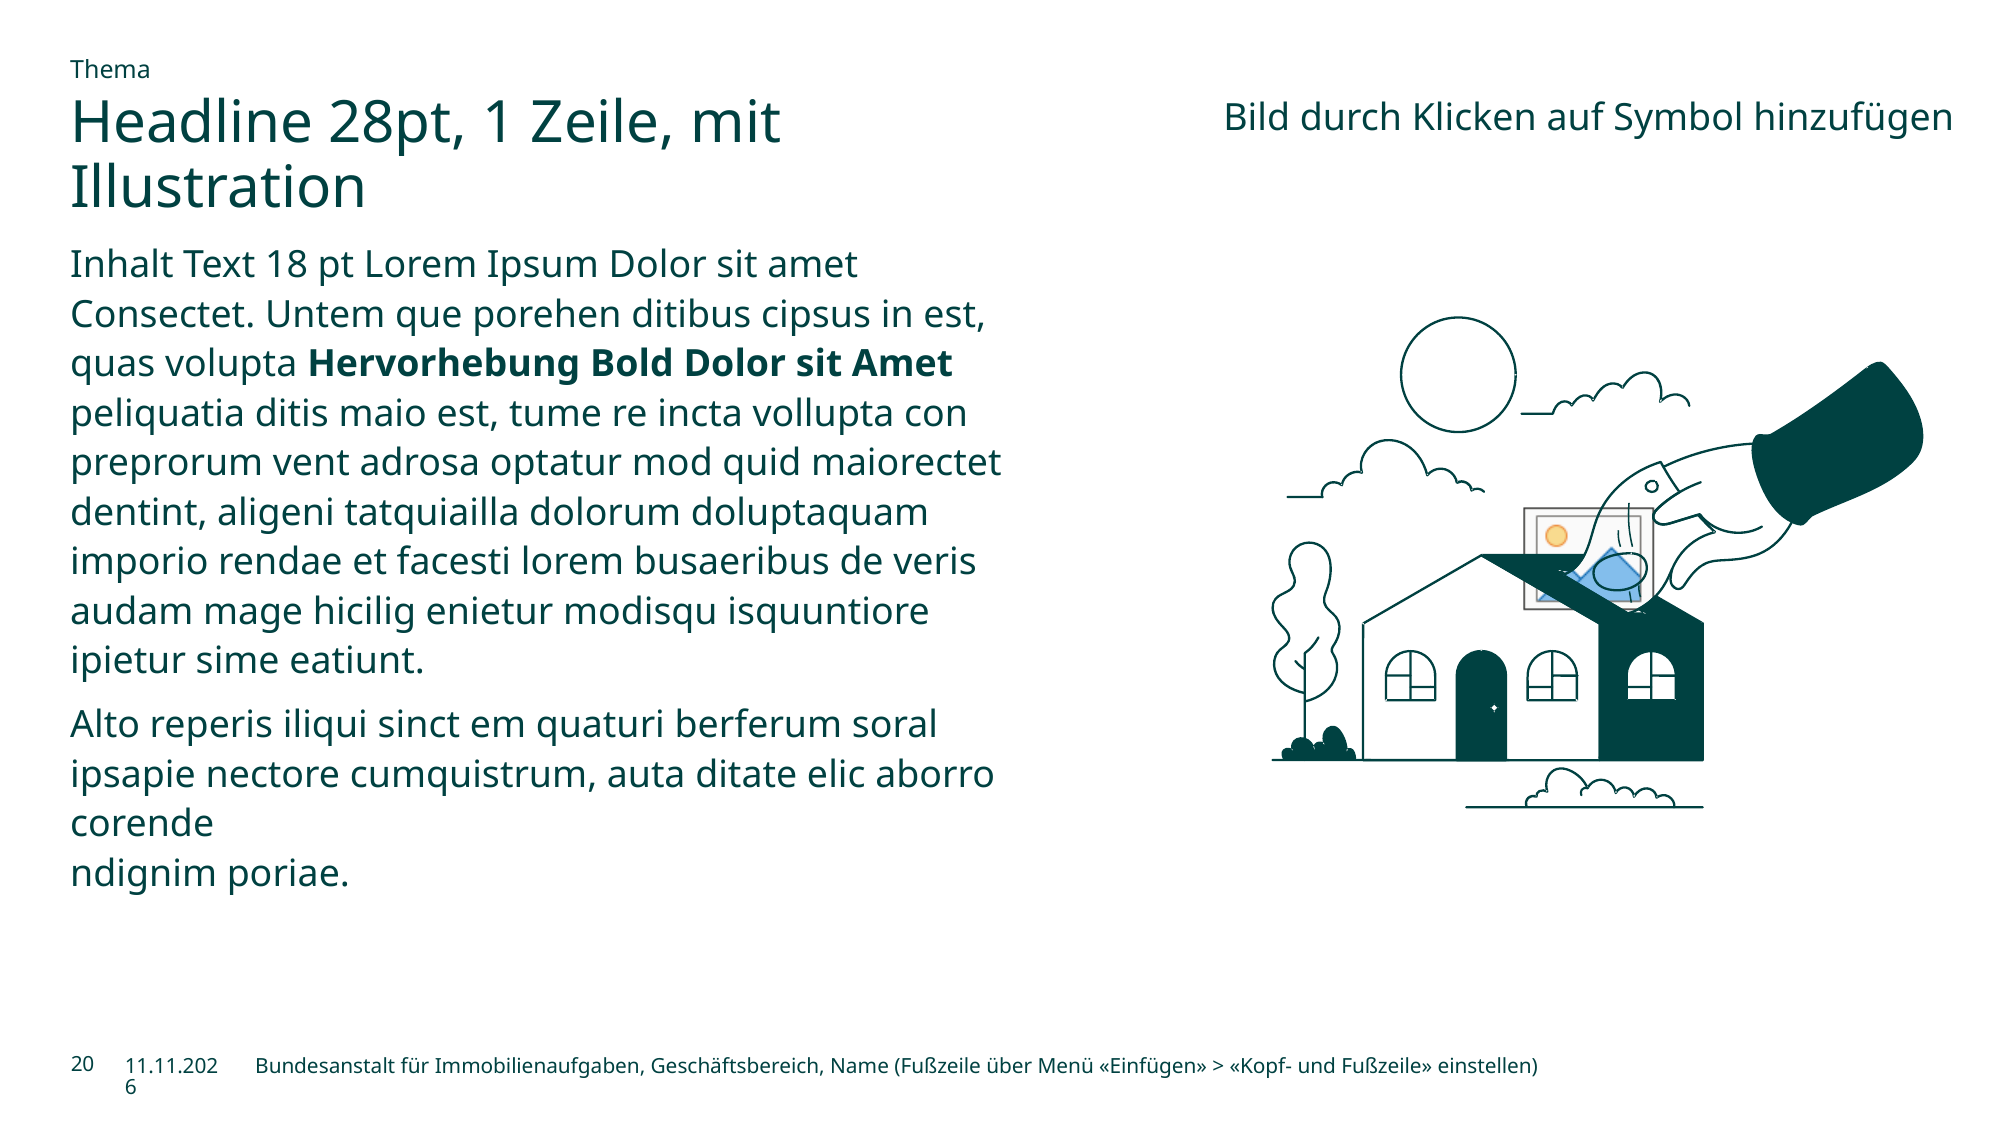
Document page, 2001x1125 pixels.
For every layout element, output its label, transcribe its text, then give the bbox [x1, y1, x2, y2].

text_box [1270, 315, 1924, 809]
title Headline 28pt, 1 Zeile, mit Illustration [70, 91, 1026, 234]
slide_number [124, 1052, 226, 1077]
footer Bundesanstalt für Immobilienaufgaben, Geschäftsbereich, Name (Fußzeile über Menü «Einfügen» > «Kopf- und Fußzeile» einstellen) [255, 1052, 1933, 1077]
list Thema [70, 50, 1931, 80]
list Inhalt Text 18 pt Lorem Ipsum Dolor sit amet Consectet. Untem que porehen ditibus cipsus in est, quas volupta Hervorhebung Bold Dolor sit Amet peliquatia ditis maio est, tume re incta vollupta con preprorum vent adrosa optatur mod quid maiorectet dentint, aligeni tatquiailla dolorum doluptaquam imporio rendae et facesti lorem busaeribus de veris audam mage hicilig enietur modisqu isquuntiore ipietur sime eatiunt. Alto reperis iliqui sinct em quaturi berferum soral ipsapie nectore cumquistrum, auta ditate elic aborro corende ndignim poriae. [70, 235, 1026, 1034]
slide_number 20 [70, 1052, 119, 1077]
picture [1248, 84, 1931, 1034]
